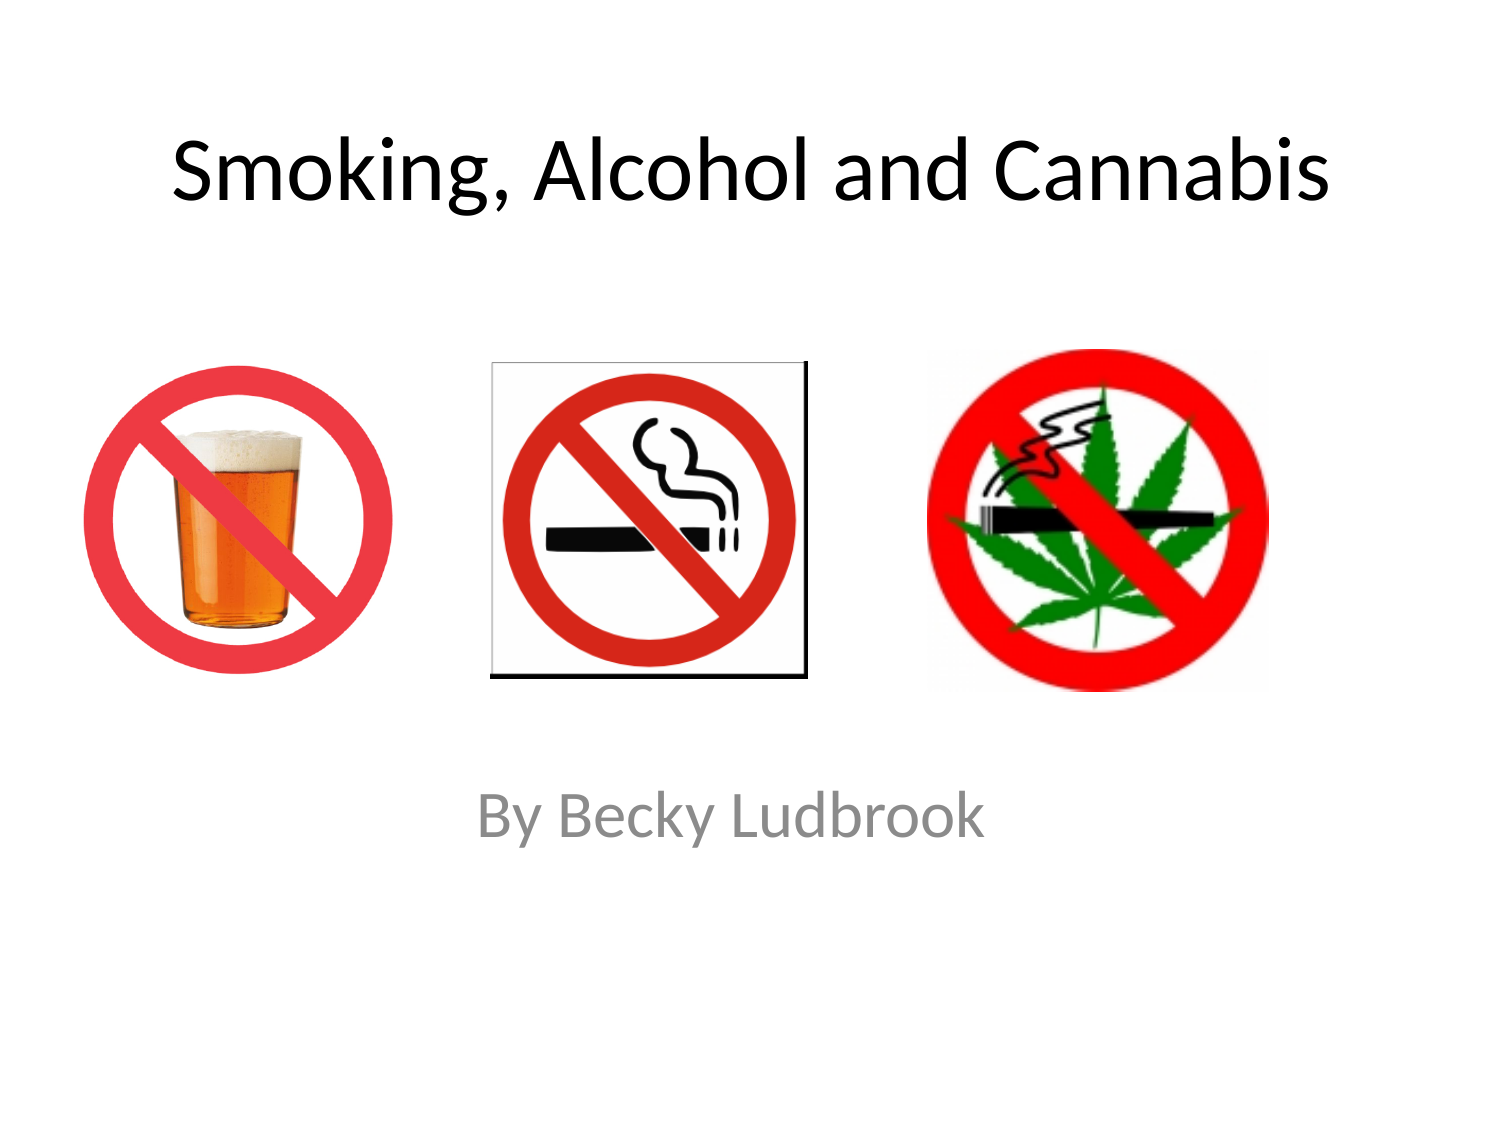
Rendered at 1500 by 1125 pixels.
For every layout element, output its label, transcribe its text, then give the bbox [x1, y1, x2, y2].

picture [926, 349, 1270, 692]
picture [489, 361, 808, 679]
subtitle By Becky Ludbrook [206, 763, 1257, 1051]
title Smoking, Alcohol and Cannabis [135, 42, 1411, 284]
picture [52, 337, 428, 702]
